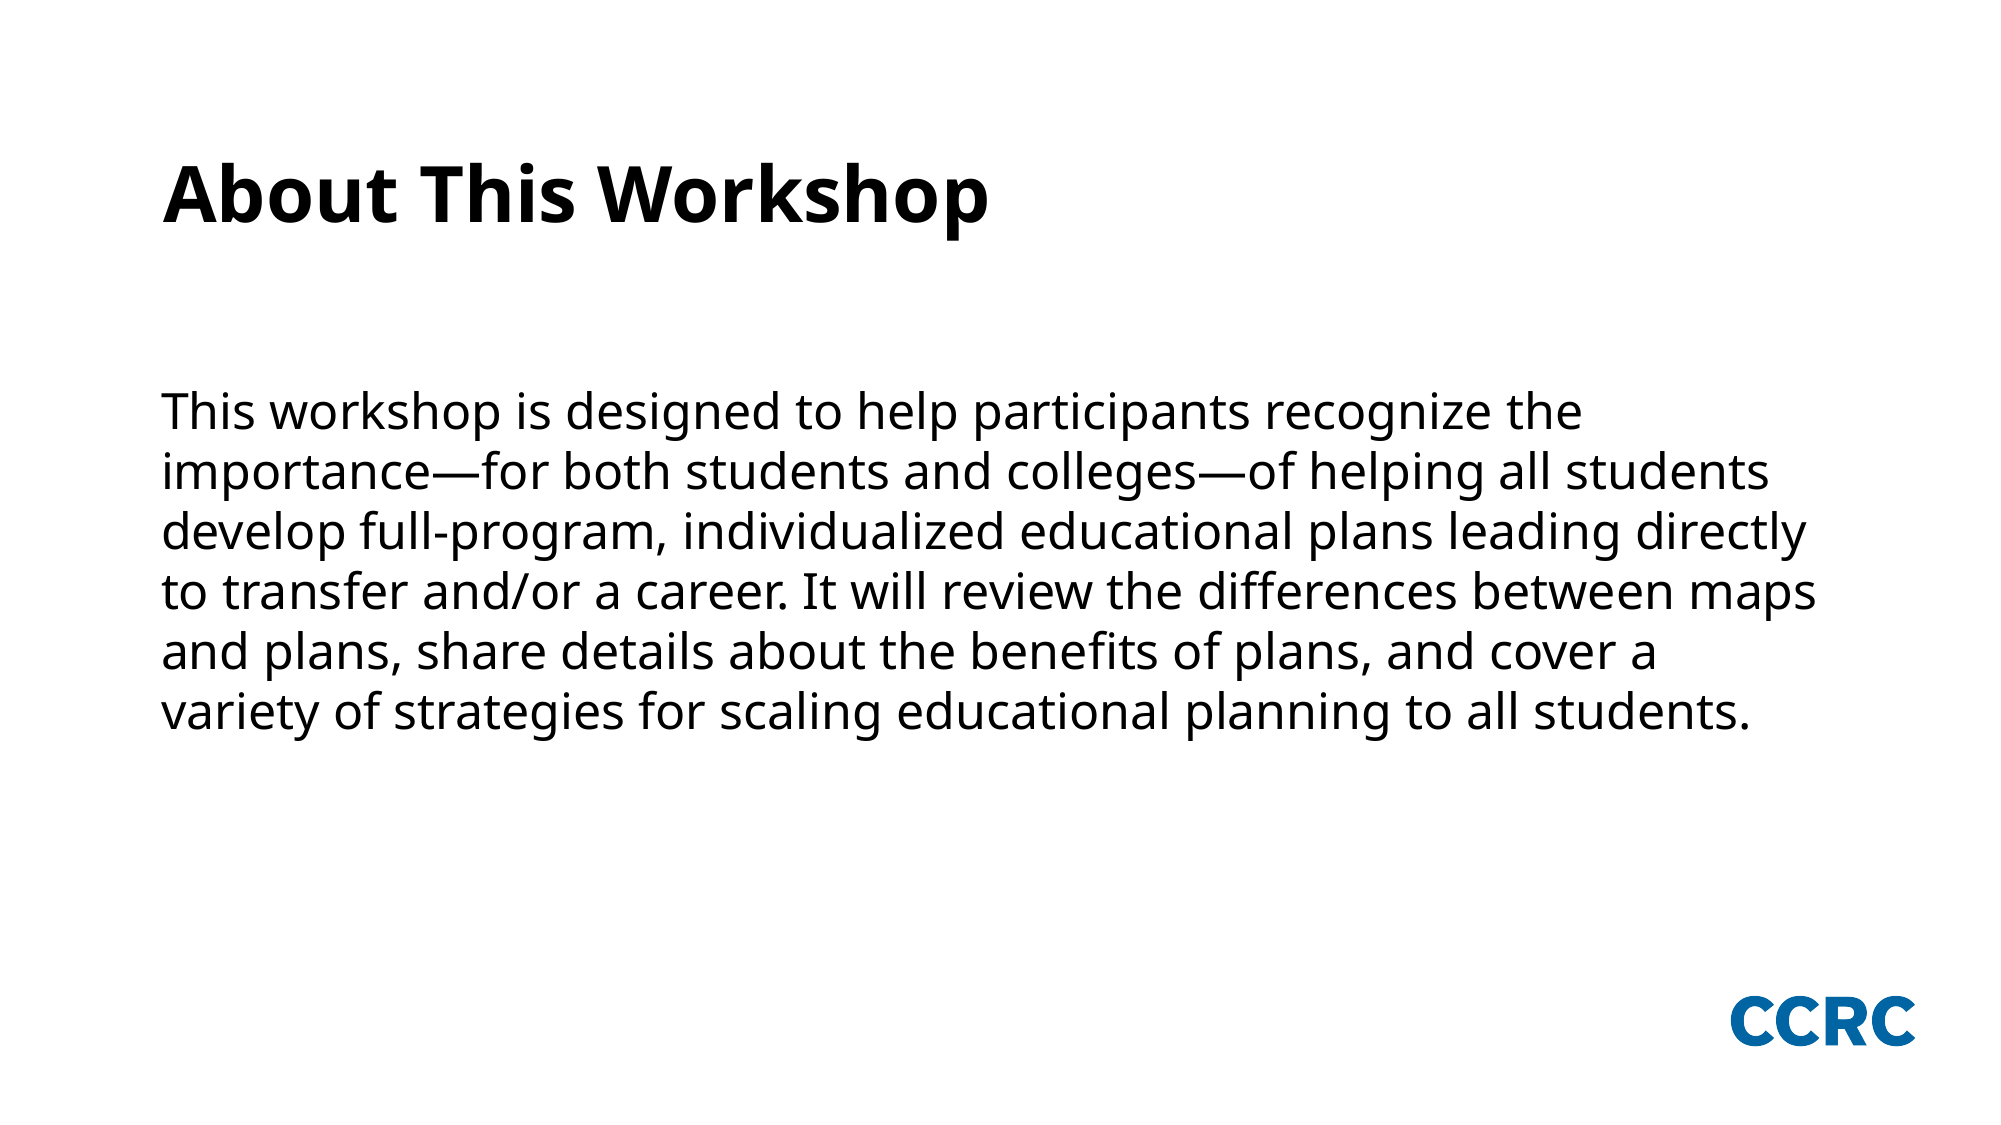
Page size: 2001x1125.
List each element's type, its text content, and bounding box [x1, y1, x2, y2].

title About This Workshop [143, 124, 1853, 312]
picture [1727, 987, 1919, 1055]
list This workshop is designed to help participants recognize the importance—for both students and colleges—of helping all students develop full-program, individualized educational plans leading directly to transfer and/or a career. It will review the differences between maps and plans, share details about the benefits of plans, and cover a variety of strategies for scaling educational planning to all students. [140, 359, 1850, 1001]
